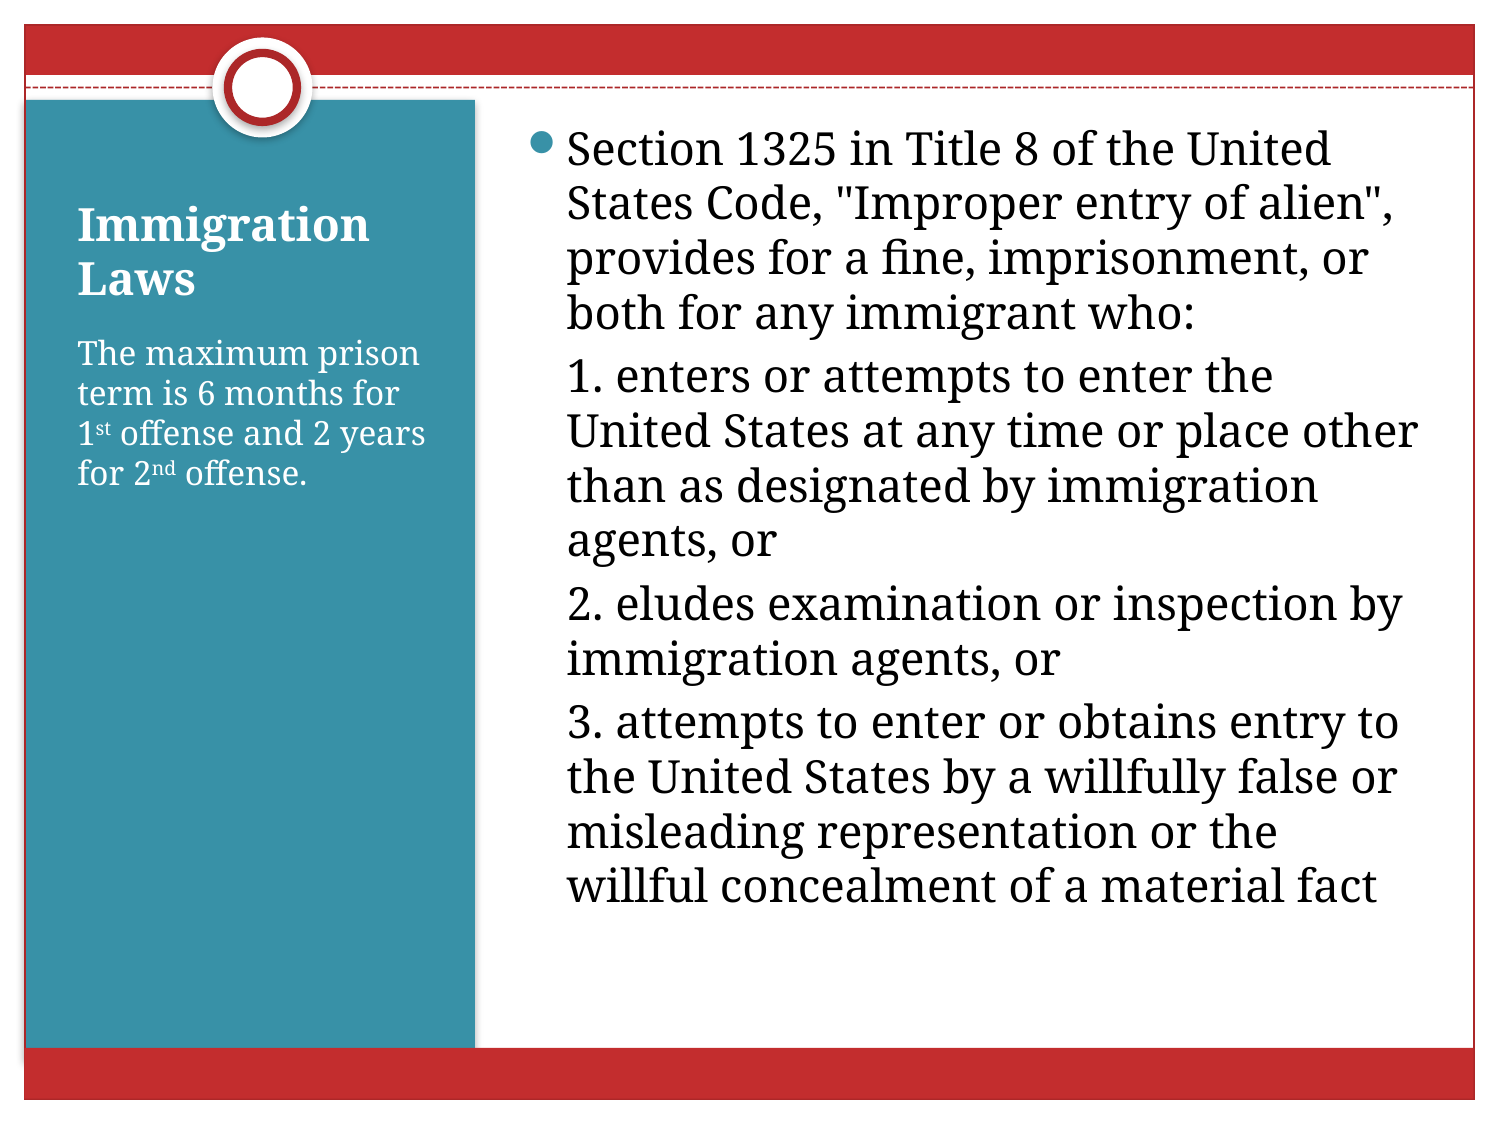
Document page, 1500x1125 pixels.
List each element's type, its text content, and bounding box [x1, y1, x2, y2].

title Immigration Laws [62, 149, 450, 313]
list Section 1325 in Title 8 of the United States Code, "Improper entry of alien", provides for a fine, imprisonment, or both for any immigrant who: 1. enters or attempts to enter the United States at any time or place other than as designated by immigration agents, or 2. eludes examination or inspection by immigration agents, or 3. attempts to enter or obtains entry to the United States by a willfully false or misleading representation or the willful concealment of a material fact [512, 112, 1438, 1000]
list The maximum prison term is 6 months for 1st offense and 2 years for 2nd offense. [62, 324, 450, 1005]
